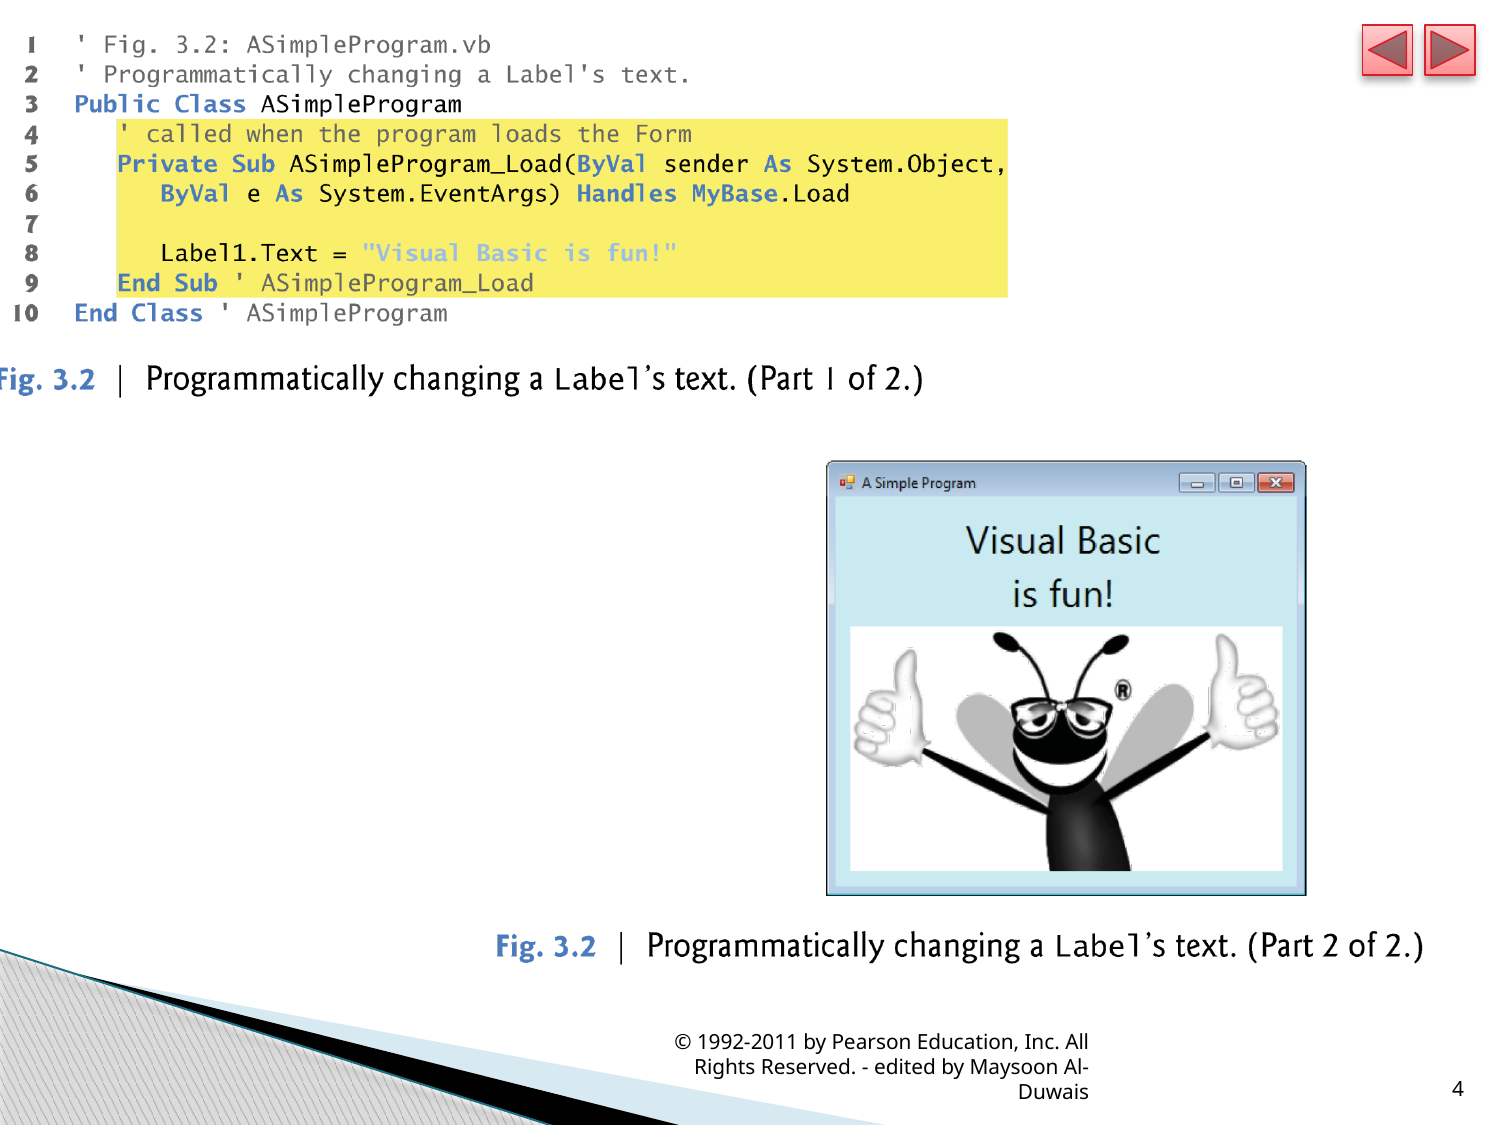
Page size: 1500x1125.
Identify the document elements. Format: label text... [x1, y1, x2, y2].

footer © 1992-2011 by Pearson Education, Inc. All Rights Reserved. - edited by Maysoon Al-Duwais [650, 1051, 1105, 1112]
picture [449, 437, 1438, 1001]
slide_number 4 [1418, 1051, 1479, 1112]
picture [0, 0, 1038, 406]
